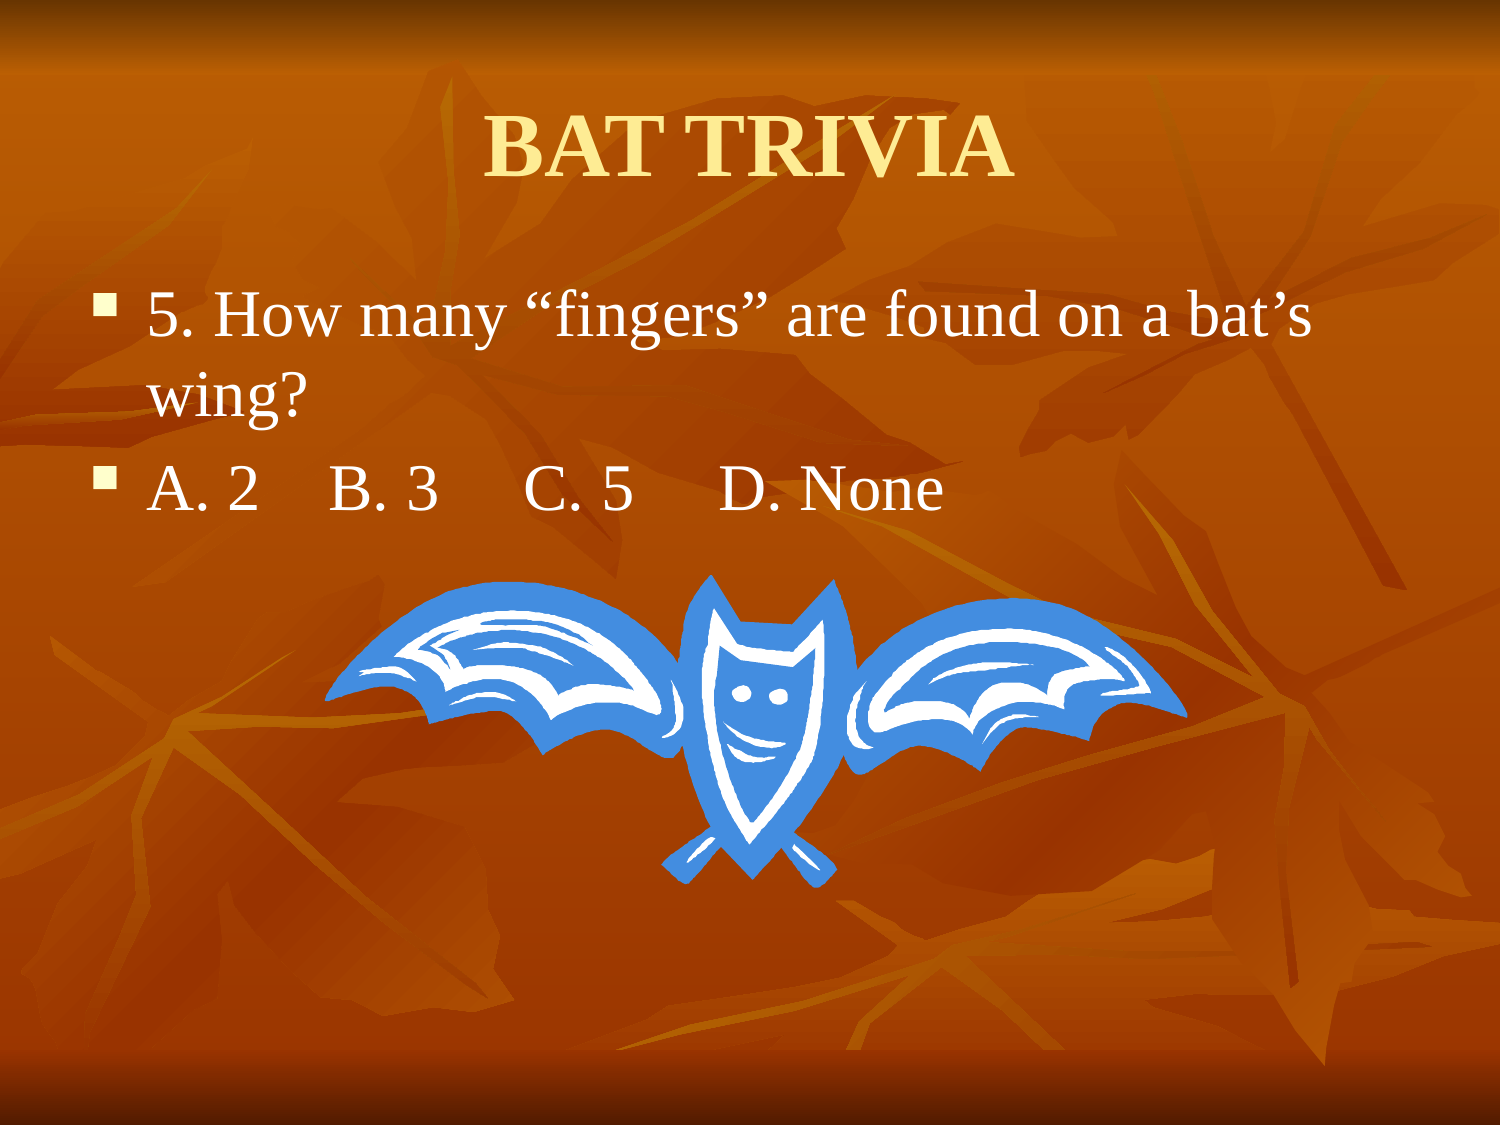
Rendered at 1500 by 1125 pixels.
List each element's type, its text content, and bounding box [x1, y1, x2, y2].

picture [324, 574, 1188, 888]
title BAT TRIVIA [74, 45, 1426, 234]
list 5. How many “fingers” are found on a bat’s wing? A. 2 B. 3 C. 5 D. None [74, 262, 1426, 1006]
